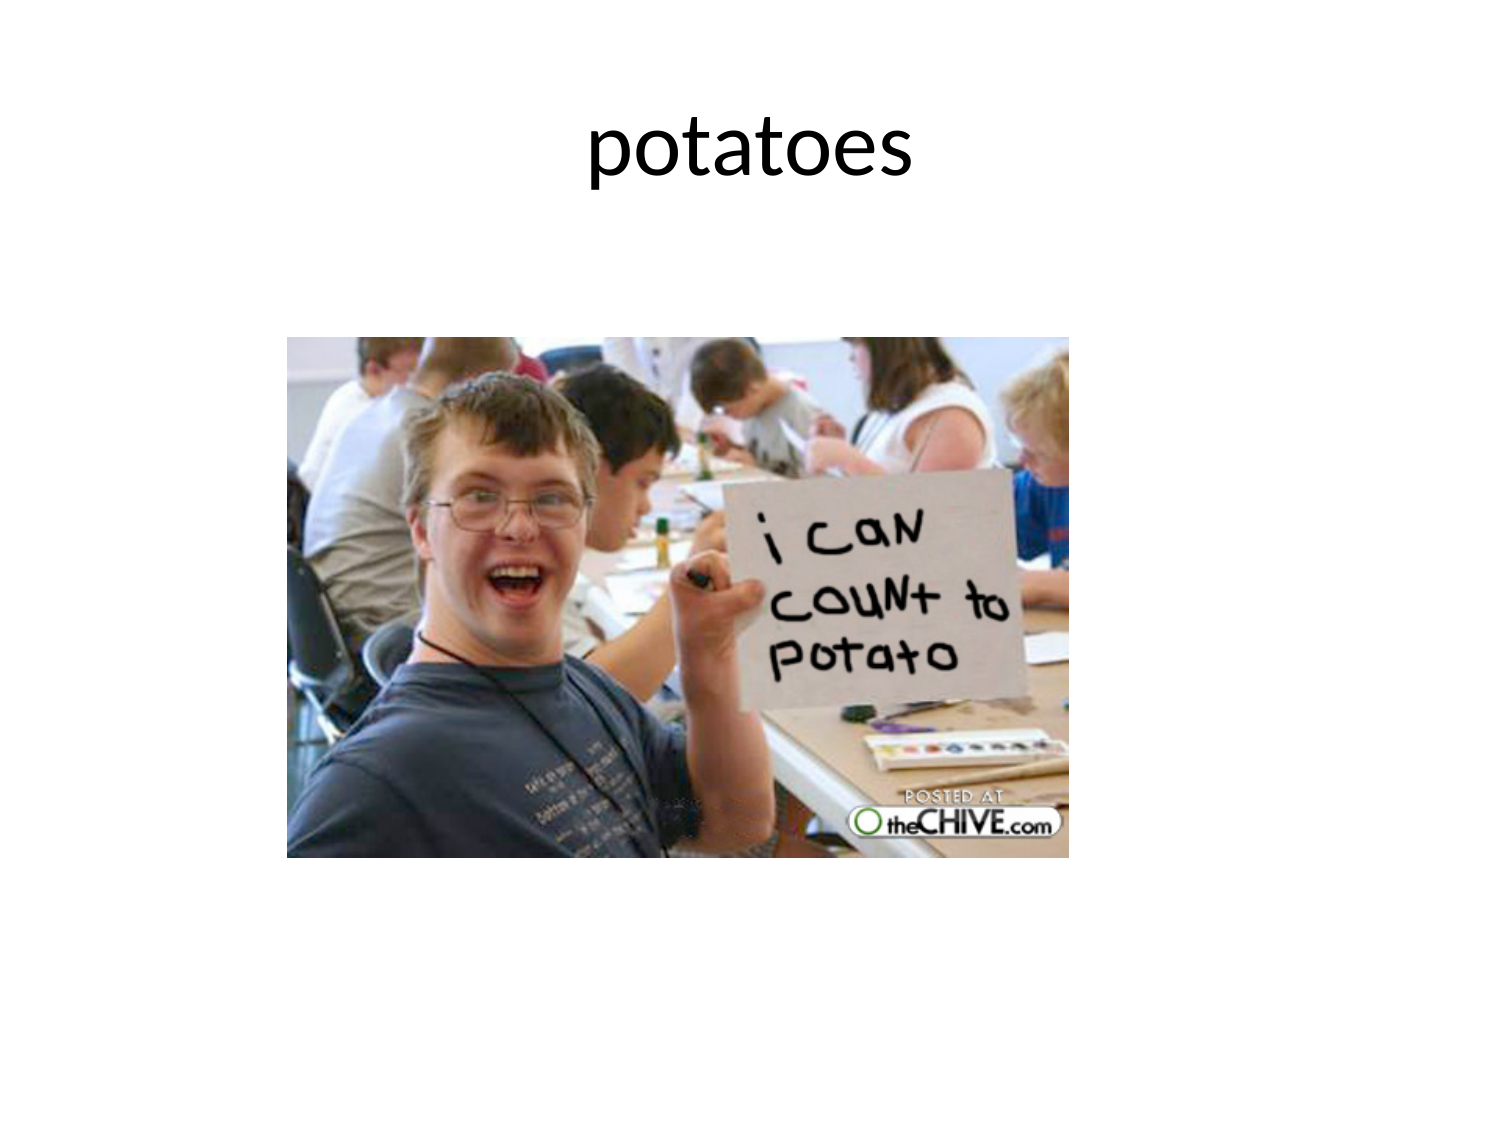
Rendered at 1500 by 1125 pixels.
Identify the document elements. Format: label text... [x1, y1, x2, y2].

title potatoes [75, 45, 1425, 233]
picture [287, 337, 1069, 859]
